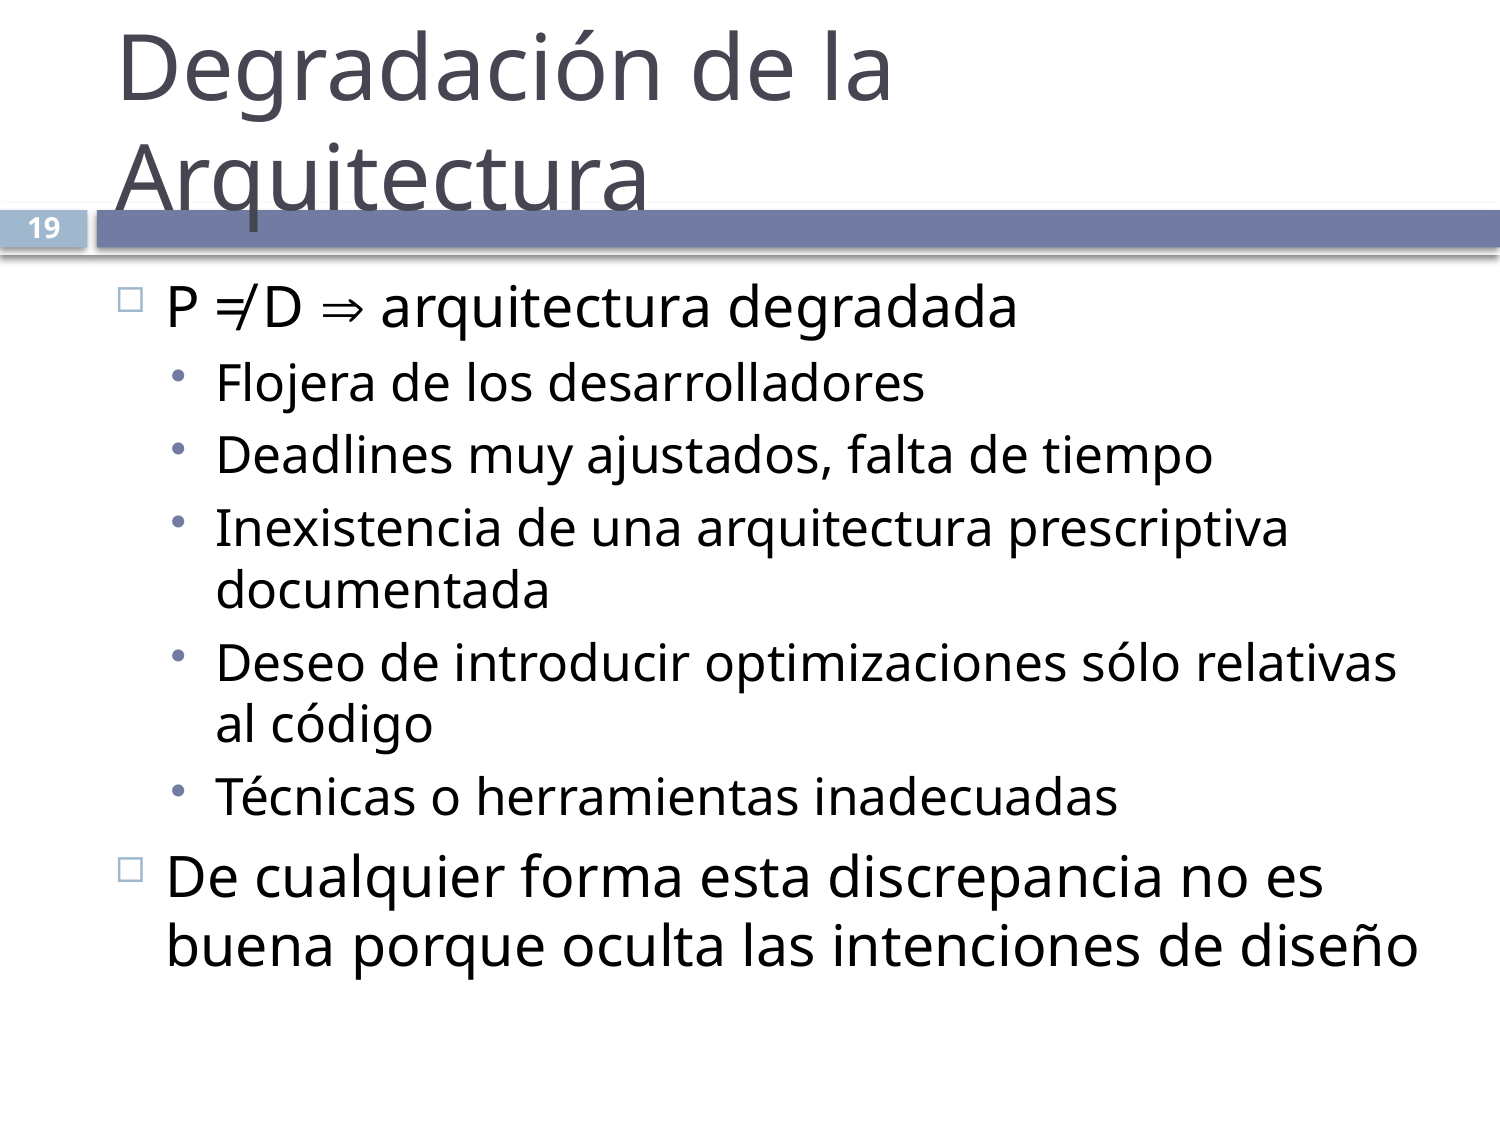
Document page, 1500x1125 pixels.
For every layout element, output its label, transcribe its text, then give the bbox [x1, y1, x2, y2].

title Degradación de la Arquitectura [100, 37, 1438, 200]
list P ≠ D  arquitectura degradada Flojera de los desarrolladores Deadlines muy ajustados, falta de tiempo Inexistencia de una arquitectura prescriptiva documentada Deseo de introducir optimizaciones sólo relativas al código Técnicas o herramientas inadecuadas De cualquier forma esta discrepancia no es buena porque oculta las intenciones de diseño [100, 262, 1438, 1020]
slide_number 19 [0, 208, 88, 249]
